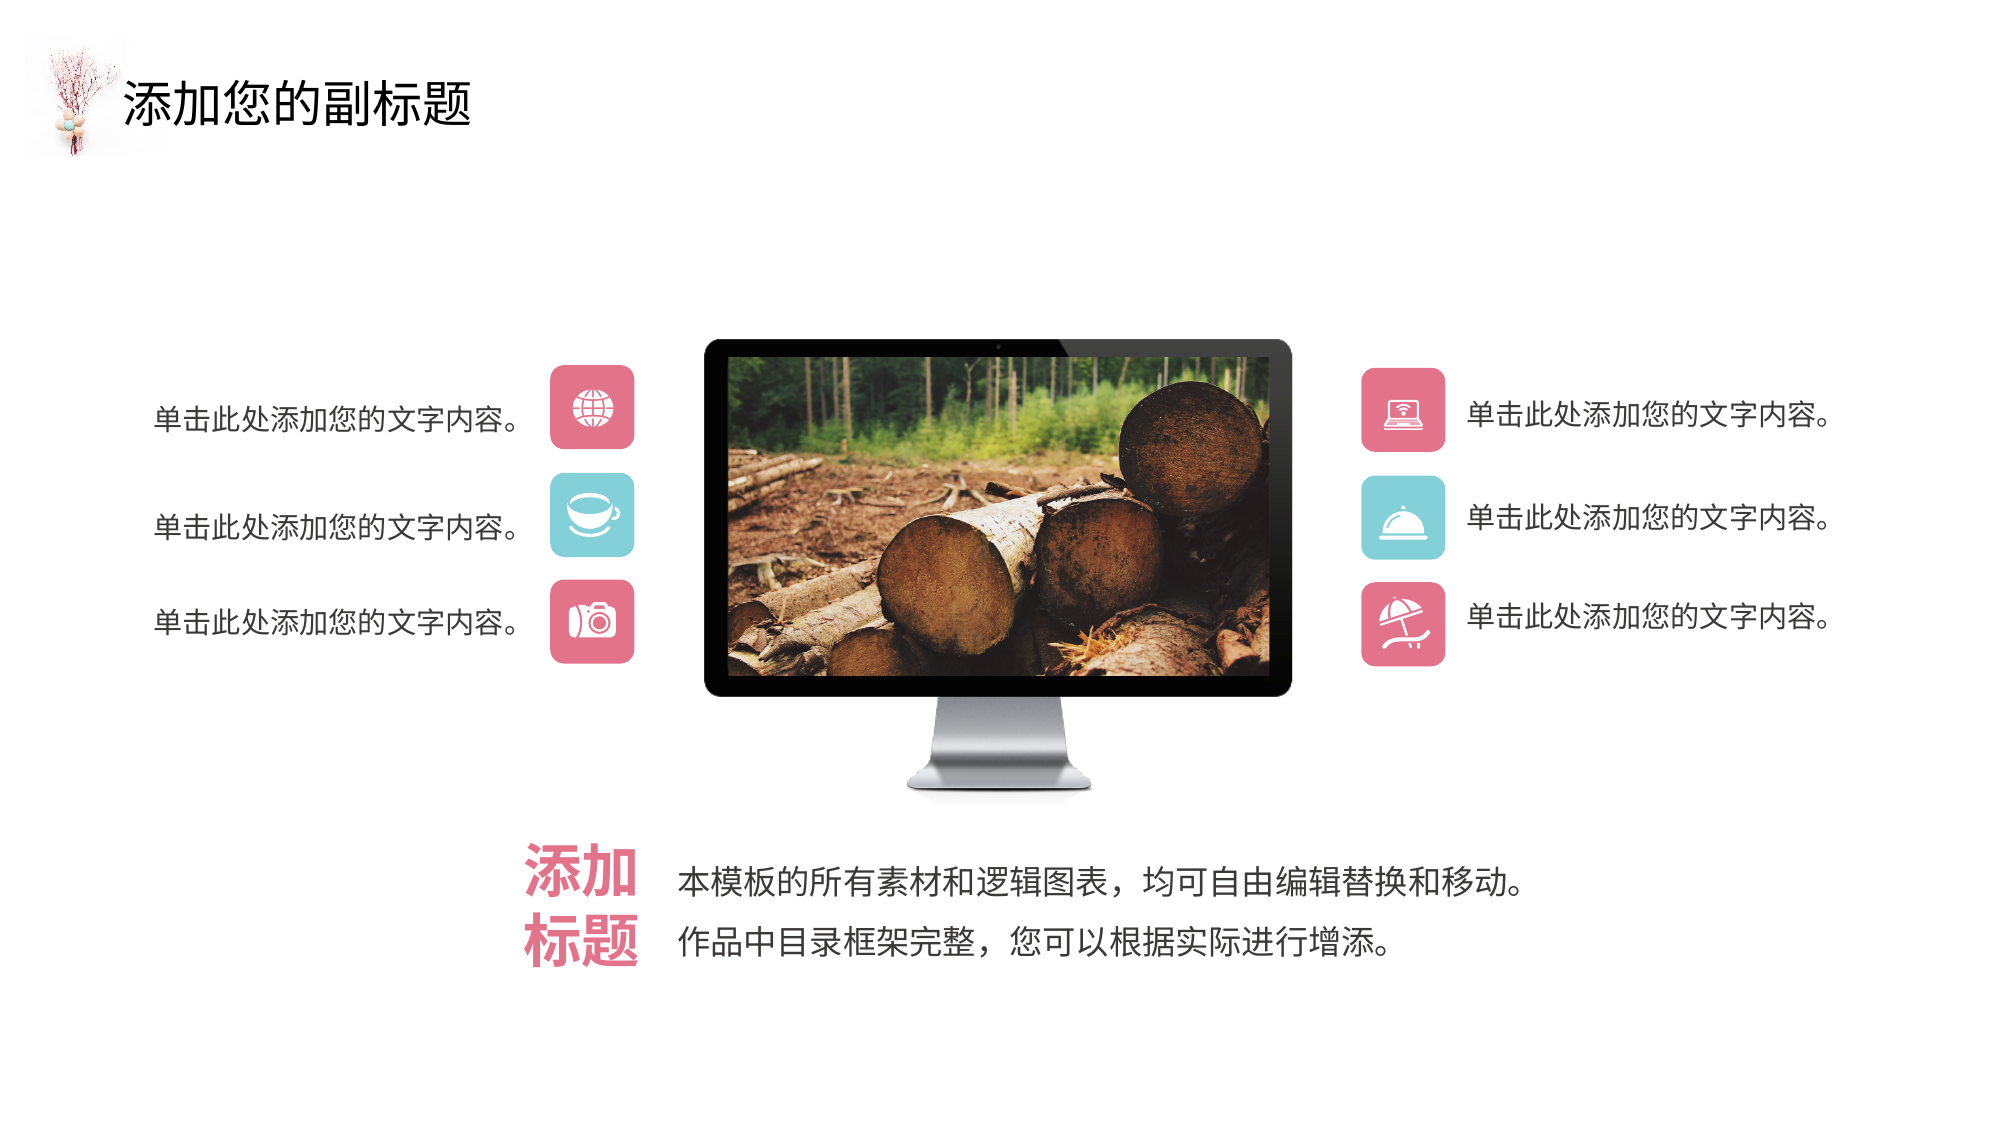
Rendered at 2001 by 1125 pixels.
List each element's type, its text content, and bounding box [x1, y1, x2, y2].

text_box 单击此处添加您的文字内容。 [138, 501, 549, 552]
text_box [568, 602, 594, 638]
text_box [24, 37, 547, 156]
text_box 添加标题 [508, 826, 683, 982]
text_box [572, 389, 594, 428]
text_box [1406, 630, 1431, 642]
text_box [569, 492, 594, 504]
text_box 单击此处添加您的文字内容。 [138, 393, 549, 444]
text_box [1406, 535, 1428, 540]
text_box 单击此处添加您的文字内容。 [138, 597, 549, 648]
text_box [549, 471, 594, 558]
text_box 单击此处添加您的文字内容。 [1451, 591, 1862, 642]
text_box [1406, 366, 1447, 453]
text_box [1406, 511, 1425, 534]
text_box 单击此处添加您的文字内容。 [1451, 491, 1862, 542]
text_box [549, 578, 594, 665]
text_box [568, 525, 594, 537]
picture [594, 320, 1406, 817]
text_box [549, 364, 594, 451]
text_box [1406, 399, 1423, 430]
text_box 单击此处添加您的文字内容。 [1451, 389, 1862, 439]
text_box [1406, 599, 1424, 618]
text_box [1406, 581, 1447, 668]
text_box 本模板的所有素材和逻辑图表，均可自由编辑替换和移动。作品中目录框架完整，您可以根据实际进行增添。 [683, 834, 1572, 969]
text_box [1406, 474, 1447, 561]
text_box [567, 502, 594, 529]
